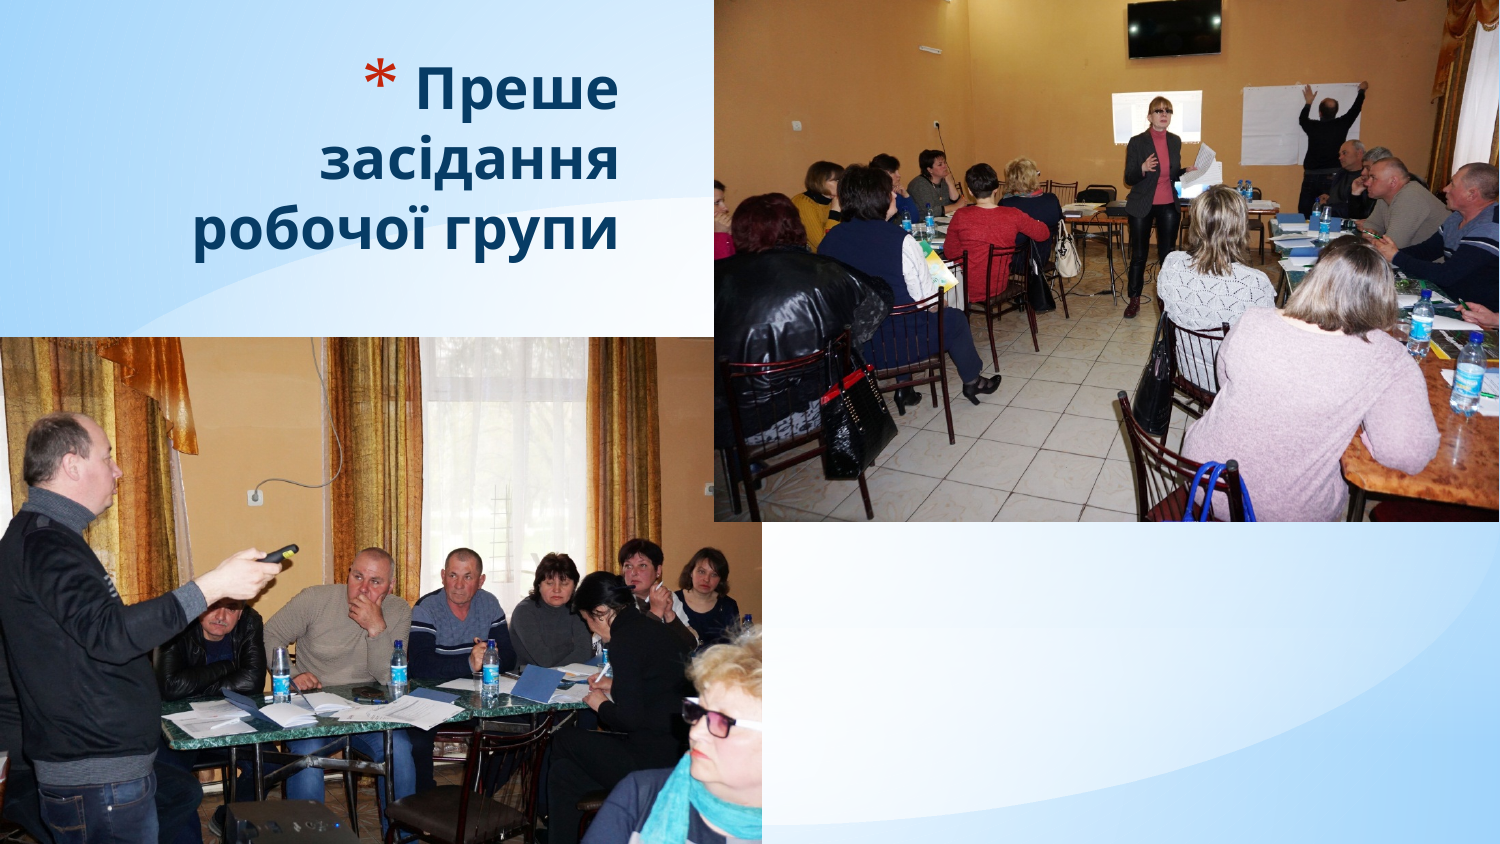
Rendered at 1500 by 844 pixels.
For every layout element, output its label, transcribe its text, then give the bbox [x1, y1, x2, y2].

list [0, 336, 762, 844]
title Преше засідання робочої групи [76, 43, 636, 219]
picture [714, 0, 1499, 522]
